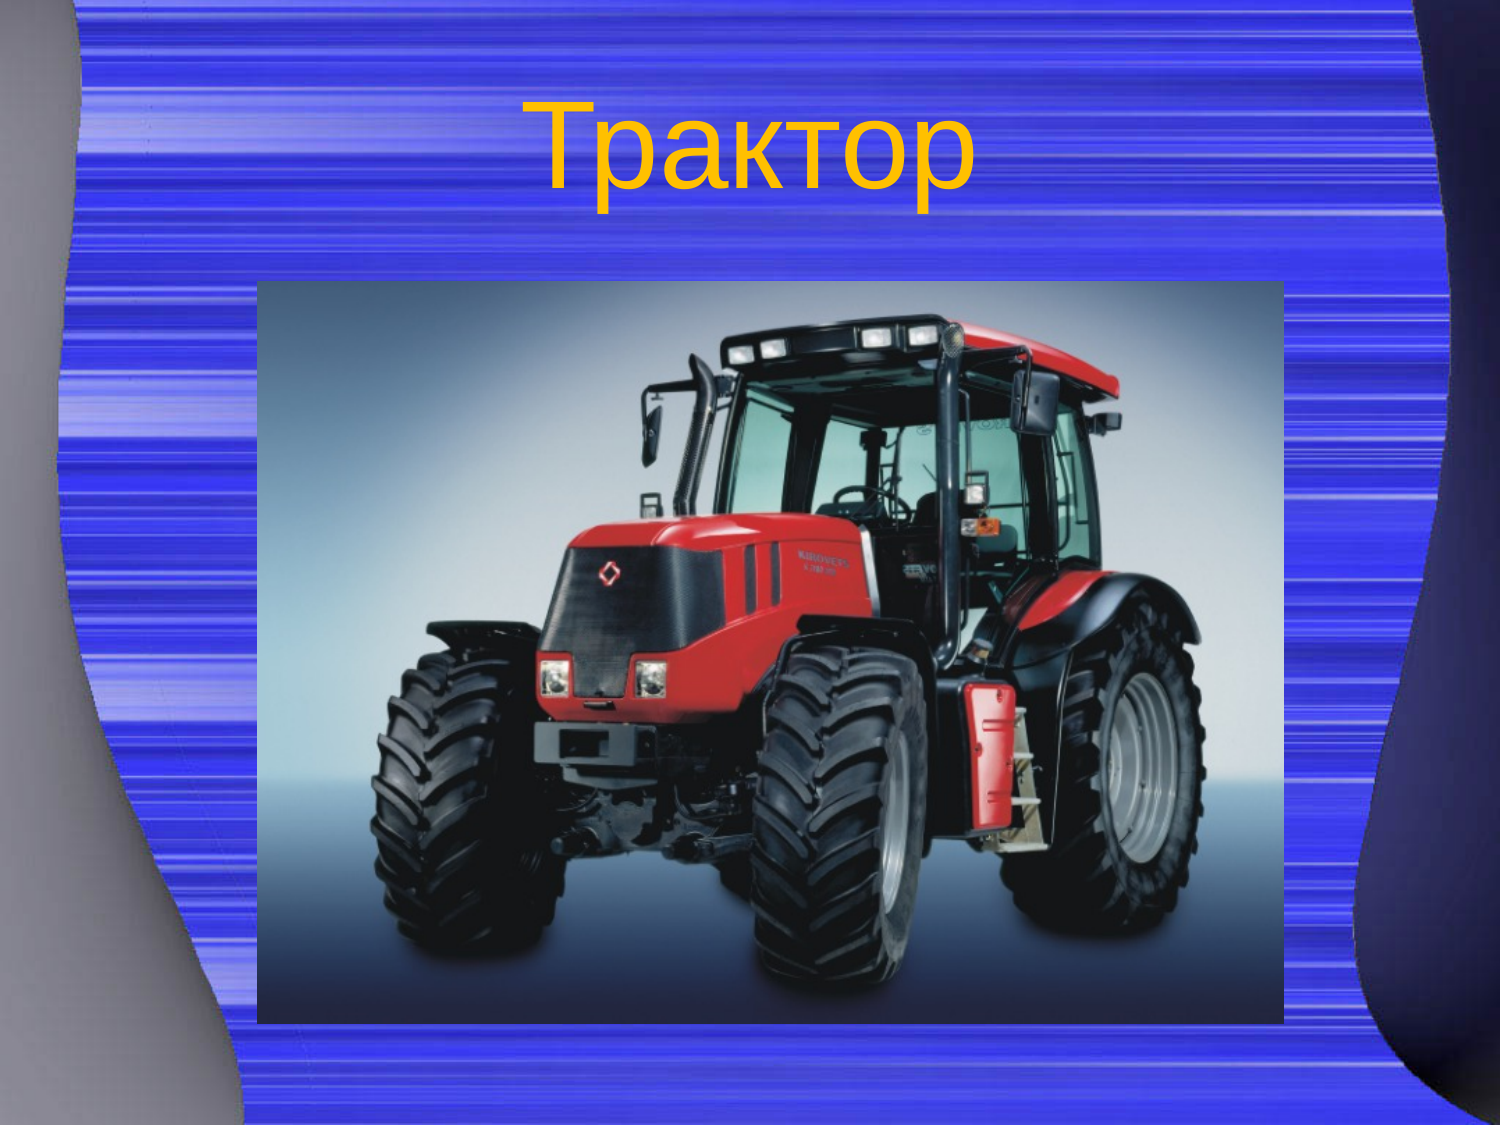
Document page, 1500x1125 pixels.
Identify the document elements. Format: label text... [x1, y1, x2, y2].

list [257, 280, 1285, 1024]
picture [0, 0, 1500, 1125]
title Трактор [74, 44, 1426, 233]
